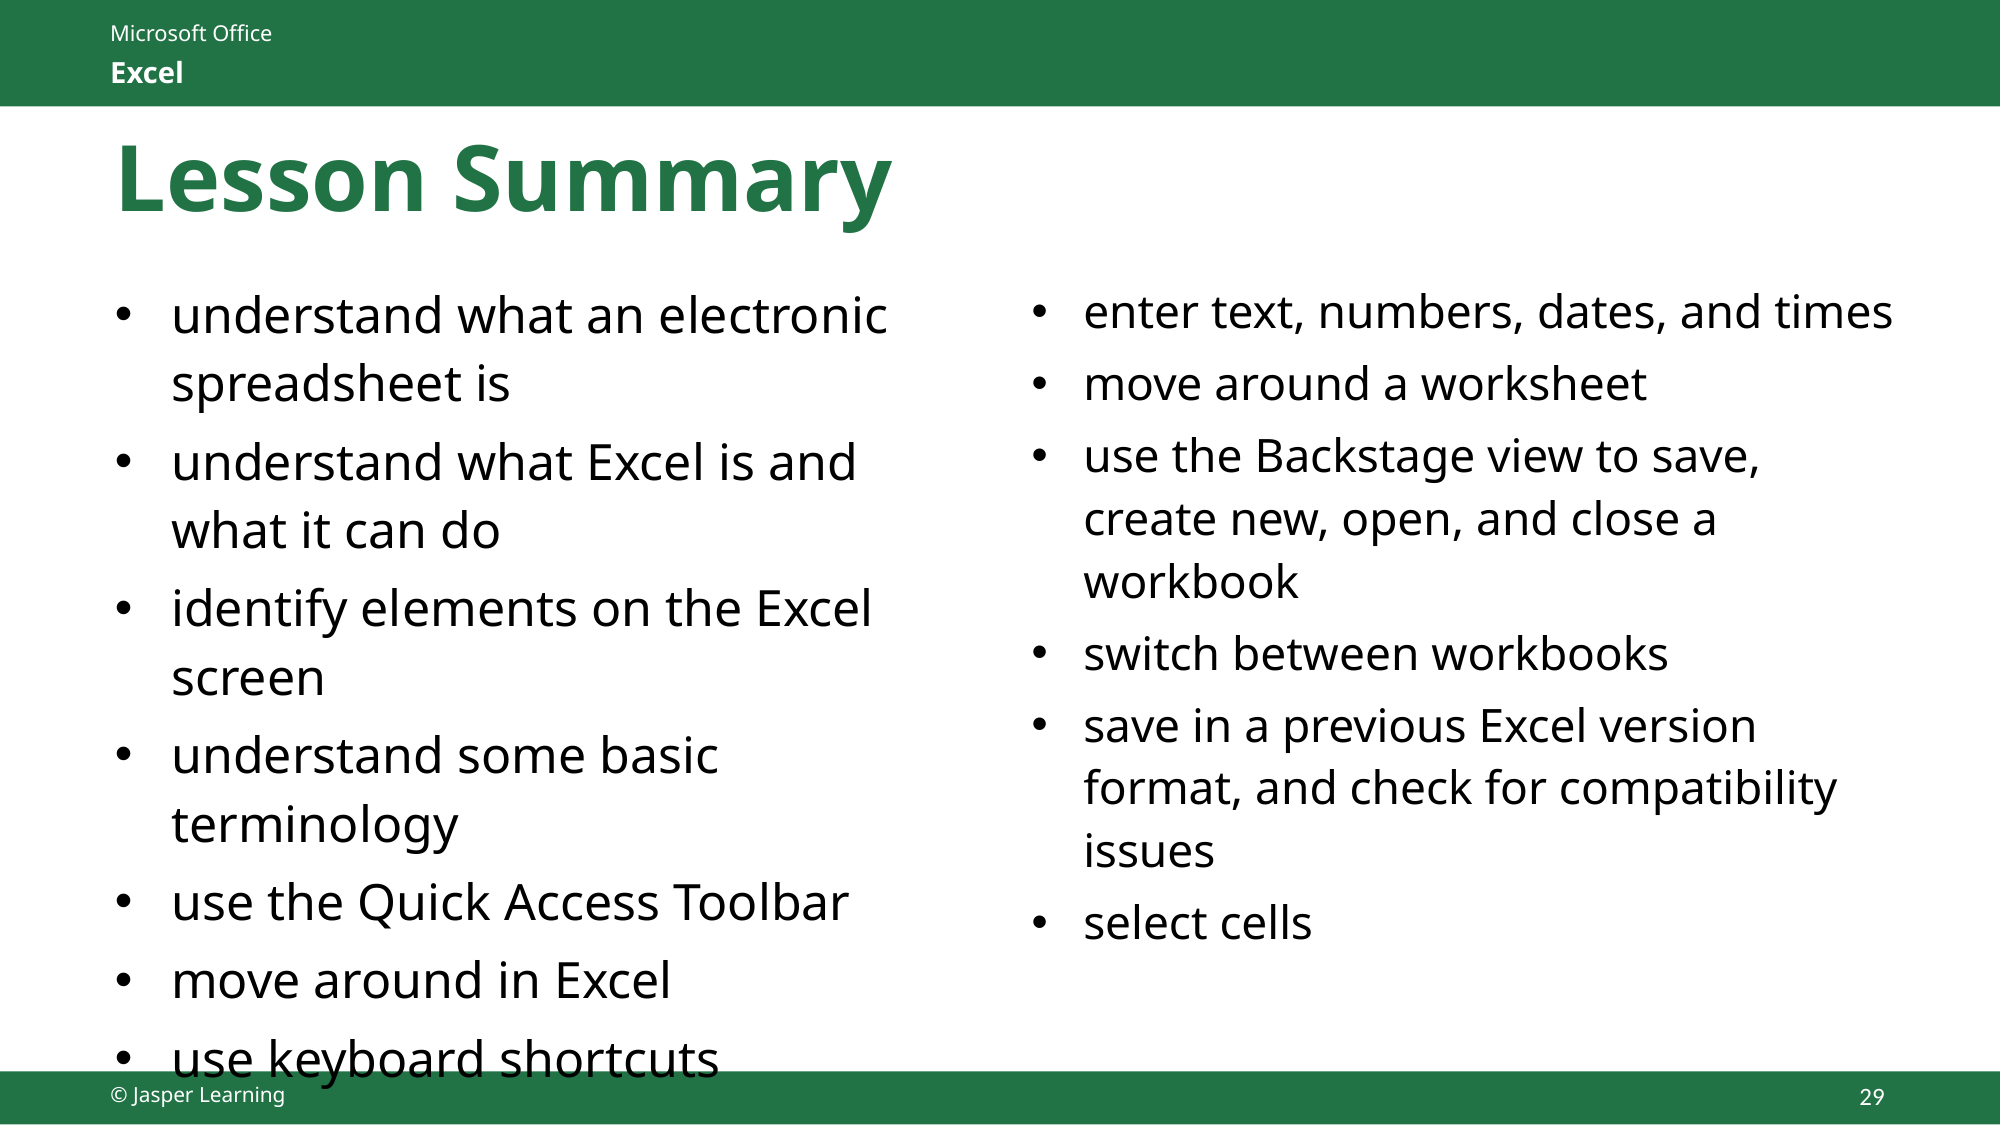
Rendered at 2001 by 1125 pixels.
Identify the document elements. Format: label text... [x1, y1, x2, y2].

footer © Jasper Learning [95, 1065, 729, 1125]
slide_number 29 [1433, 1065, 1900, 1125]
list understand what an electronic spreadsheet is understand what Excel is and what it can do identify elements on the Excel screen understand some basic terminology use the Quick Access Toolbar move around in Excel use keyboard shortcuts [99, 267, 984, 1010]
title Lesson Summary [99, 118, 1866, 232]
list enter text, numbers, dates, and times move around a worksheet use the Backstage view to save, create new, open, and close a workbook switch between workbooks save in a previous Excel version format, and check for compatibility issues select cells [1016, 267, 1919, 1010]
